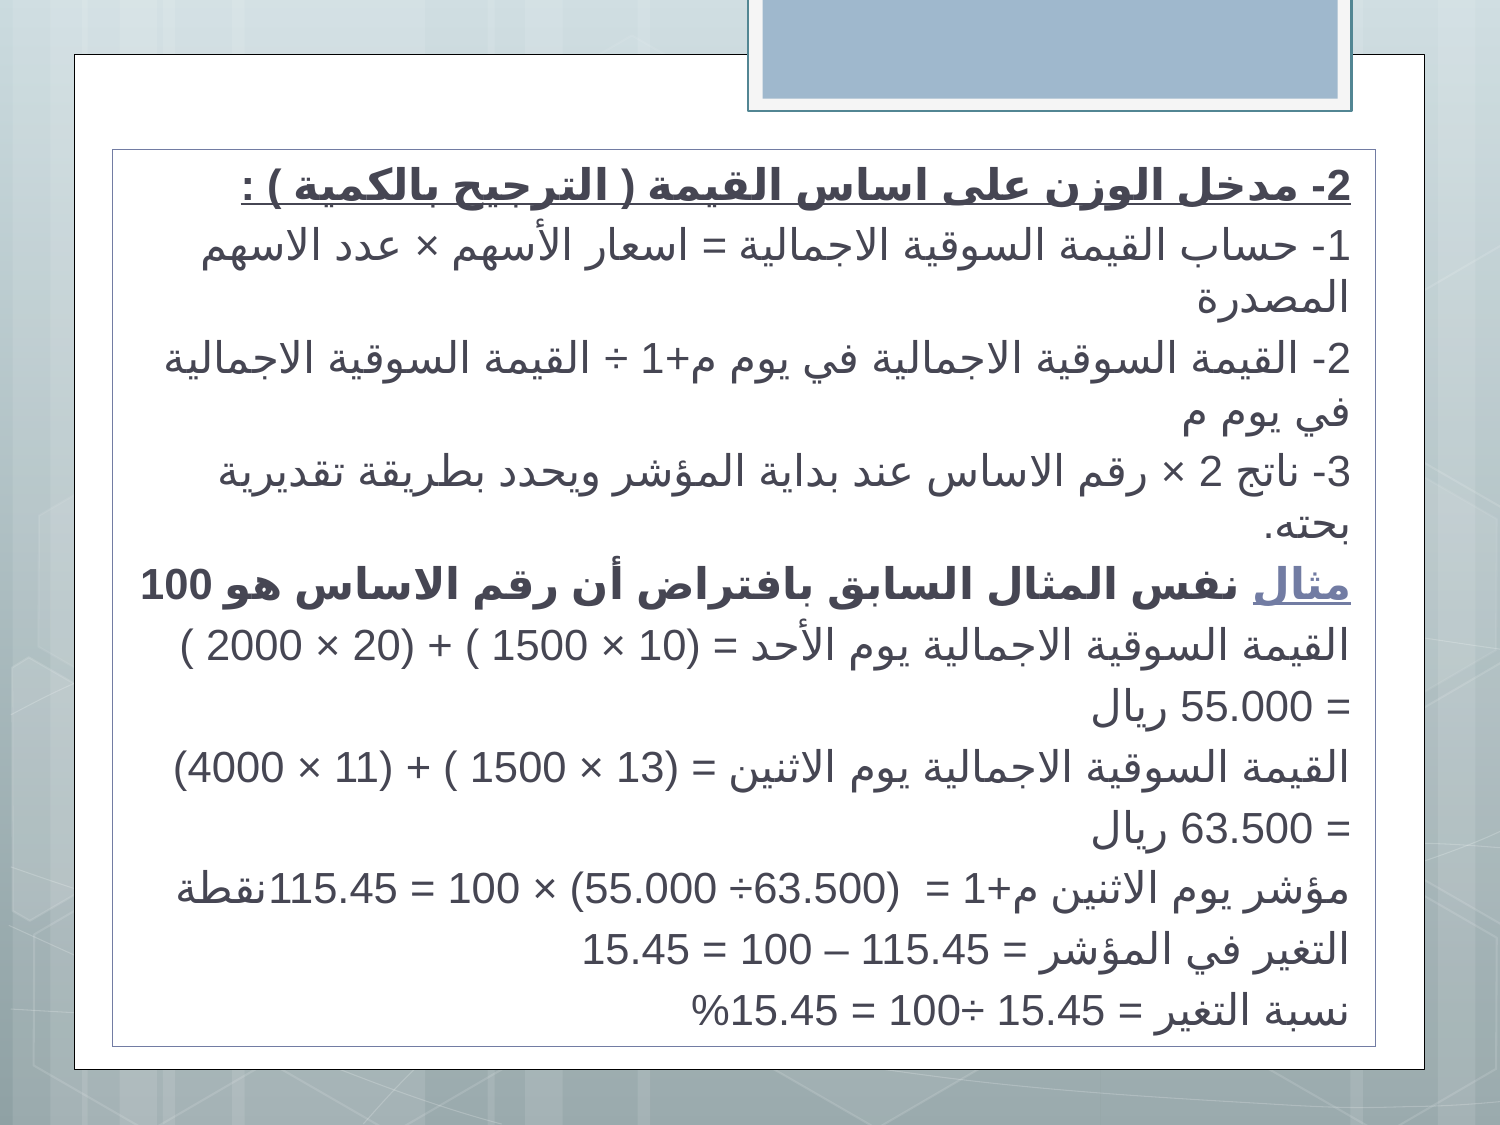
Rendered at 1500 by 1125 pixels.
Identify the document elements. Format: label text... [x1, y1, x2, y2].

list 2- مدخل الوزن على اساس القيمة ( الترجيح بالكمية ) : 1- حساب القيمة السوقية الاجمالية = اسعار الأسهم × عدد الاسهم المصدرة 2- القيمة السوقية الاجمالية في يوم م+1 ÷ القيمة السوقية الاجمالية في يوم م 3- ناتج 2 × رقم الاساس عند بداية المؤشر ويحدد بطريقة تقديرية بحته. مثال نفس المثال السابق بافتراض أن رقم الاساس هو 100 القيمة السوقية الاجمالية يوم الأحد = (10 × 1500 ) + (20 × 2000 ) = 55.000 ريال القيمة السوقية الاجمالية يوم الاثنين = (13 × 1500 ) + (11 × 4000) = 63.500 ريال مؤشر يوم الاثنين م+1 = (63.500÷ 55.000) × 100 = 115.45نقطة التغير في المؤشر = 115.45 – 100 = 15.45 نسبة التغير = 15.45 ÷100 = 15.45% [112, 149, 1376, 1047]
